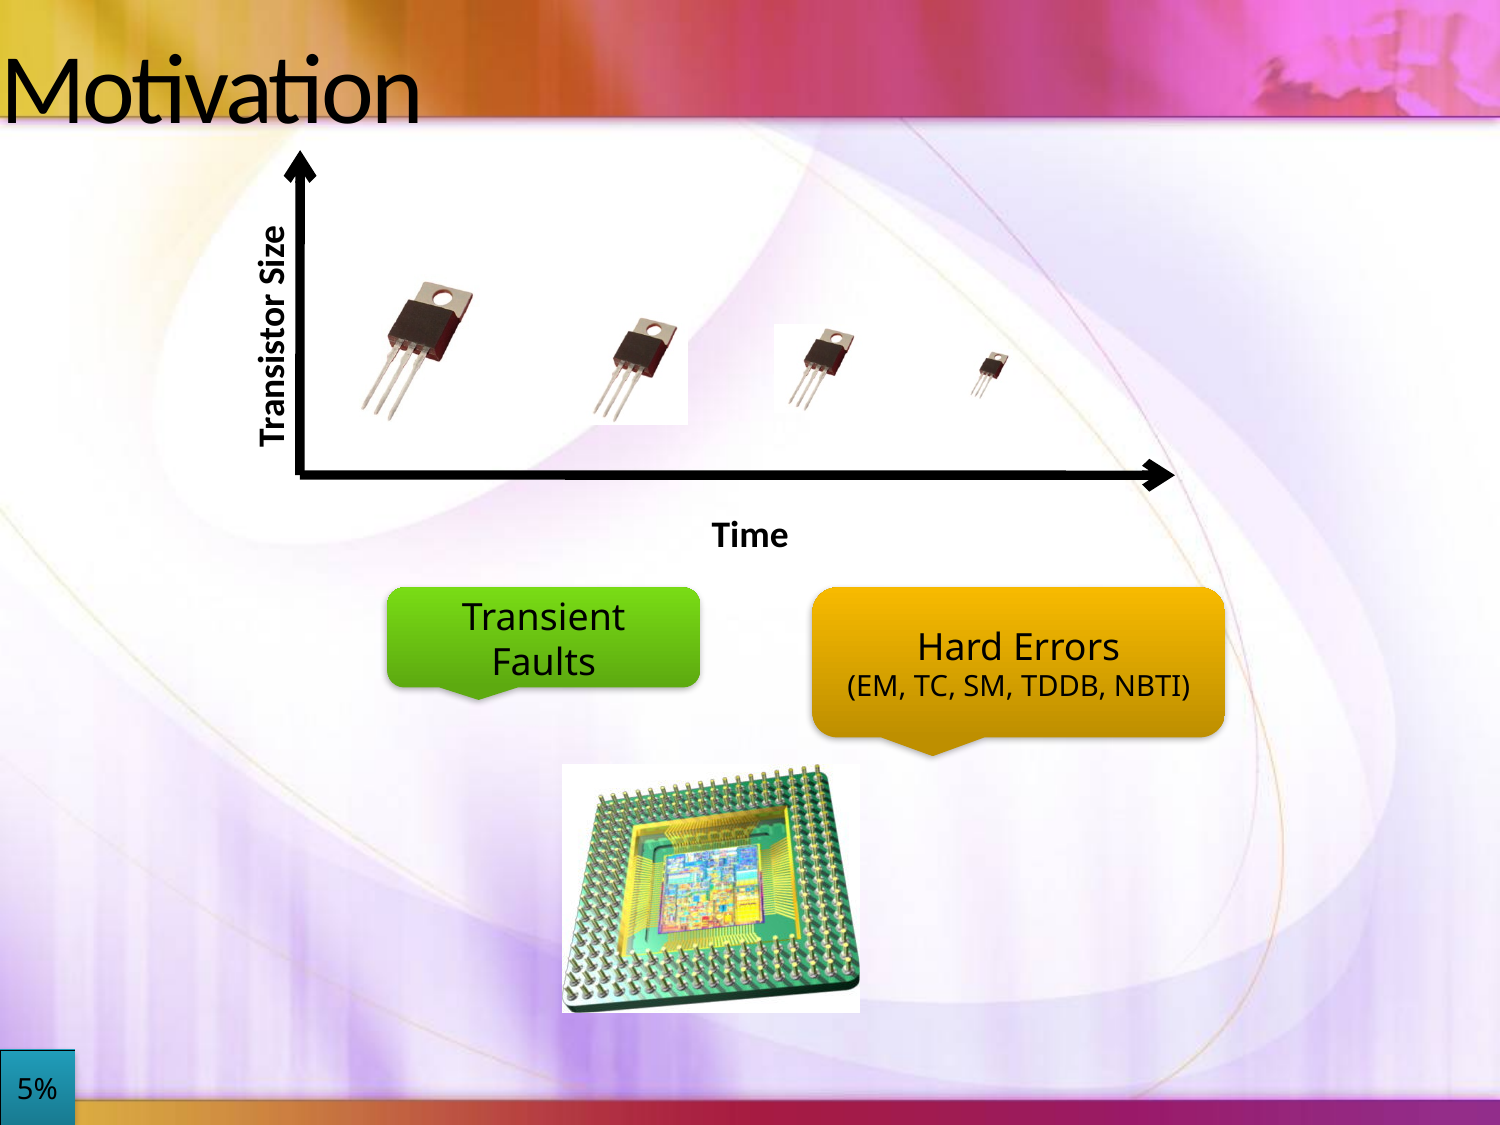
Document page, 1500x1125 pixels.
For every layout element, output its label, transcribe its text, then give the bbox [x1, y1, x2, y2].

picture [0, 0, 1500, 1125]
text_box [239, 149, 1176, 563]
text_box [387, 587, 1226, 738]
title Motivation [0, 37, 1375, 147]
text_box 5% [0, 1049, 75, 1125]
